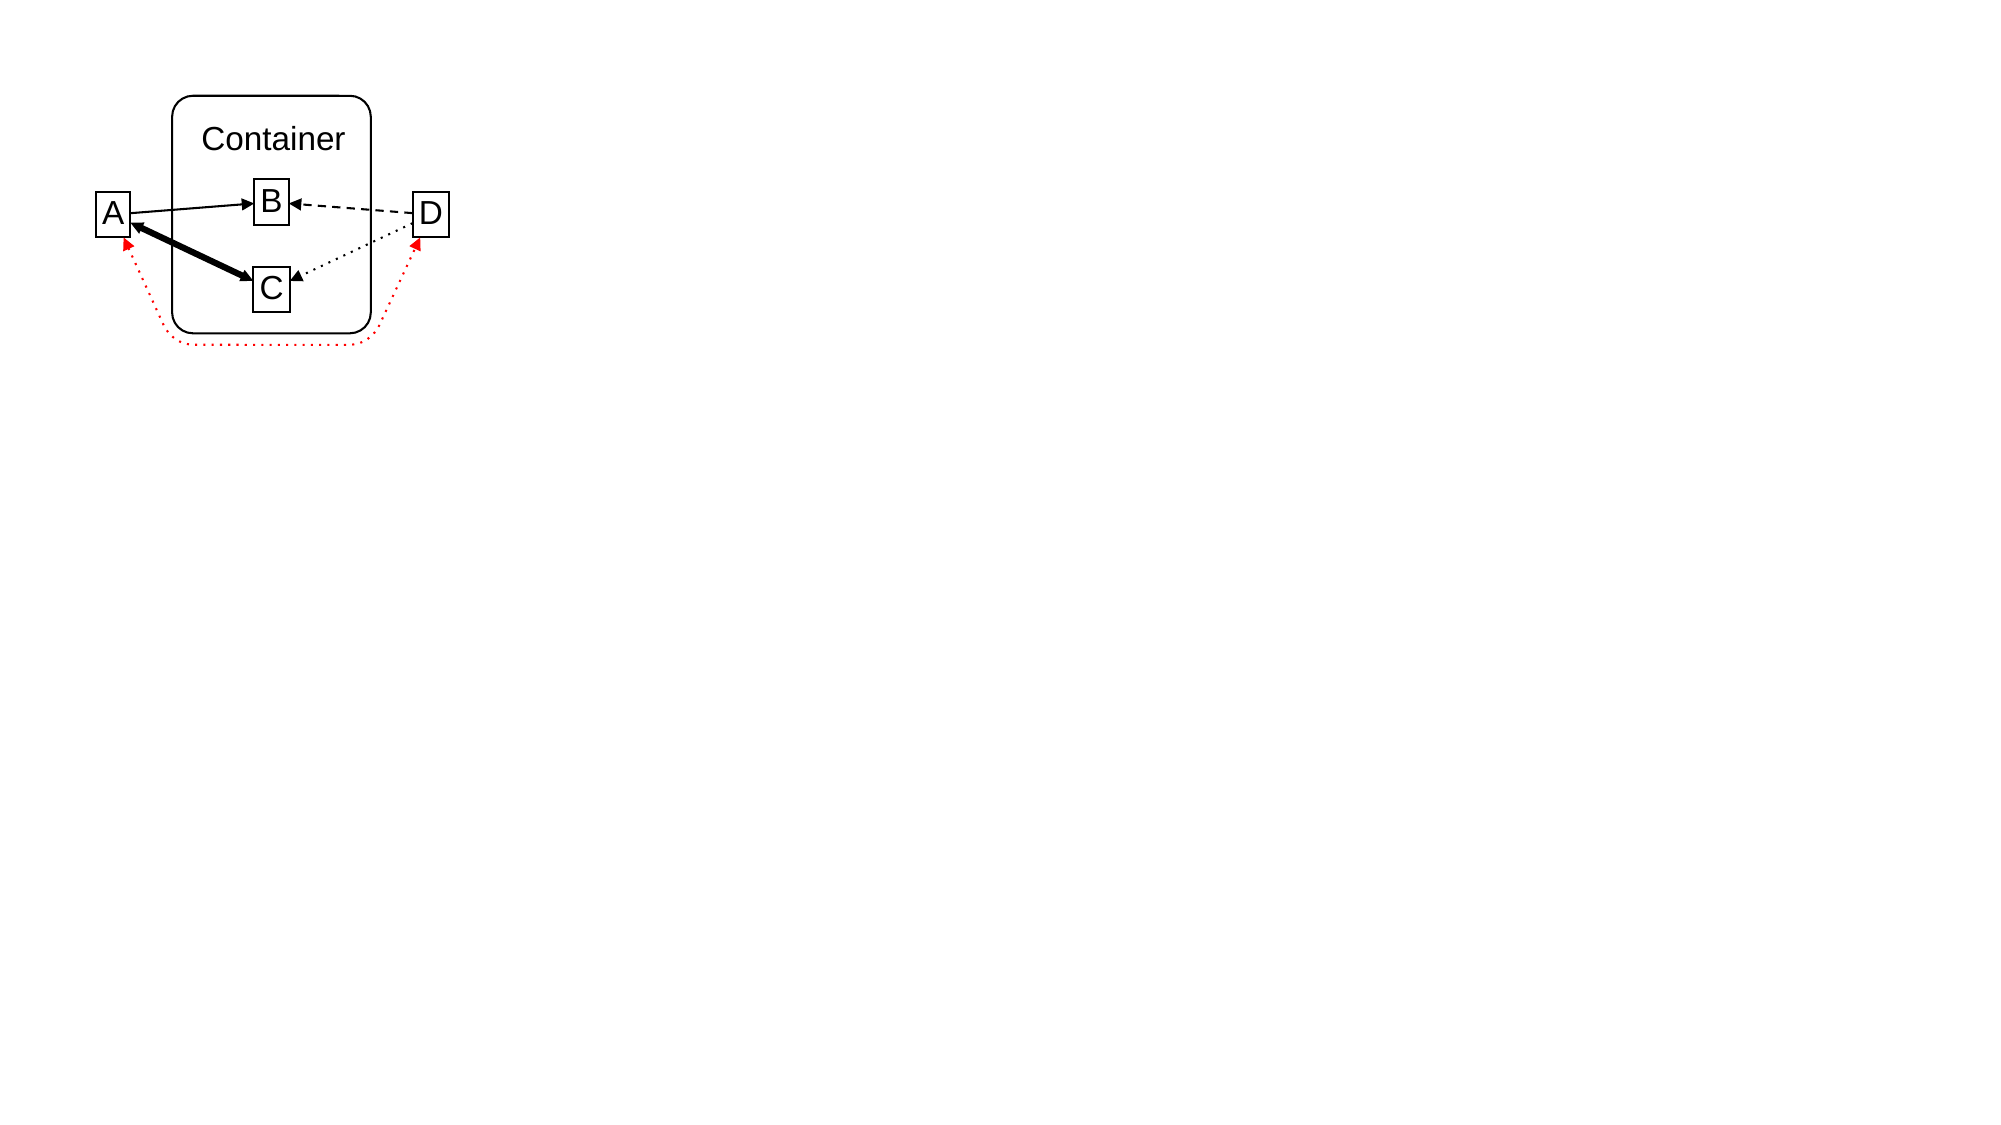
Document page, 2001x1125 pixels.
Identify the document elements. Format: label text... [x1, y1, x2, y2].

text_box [130, 203, 255, 214]
text_box Container [199, 118, 348, 157]
text_box [171, 214, 254, 222]
text_box B [254, 179, 289, 225]
text_box [254, 225, 289, 237]
text_box [289, 214, 372, 223]
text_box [288, 203, 413, 214]
text_box D [412, 191, 450, 238]
text_box [413, 237, 421, 254]
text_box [130, 222, 254, 281]
text_box A [95, 191, 131, 238]
text_box [123, 237, 130, 253]
text_box [143, 237, 400, 346]
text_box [289, 223, 413, 281]
text_box [74, 74, 471, 355]
text_box [171, 95, 372, 203]
